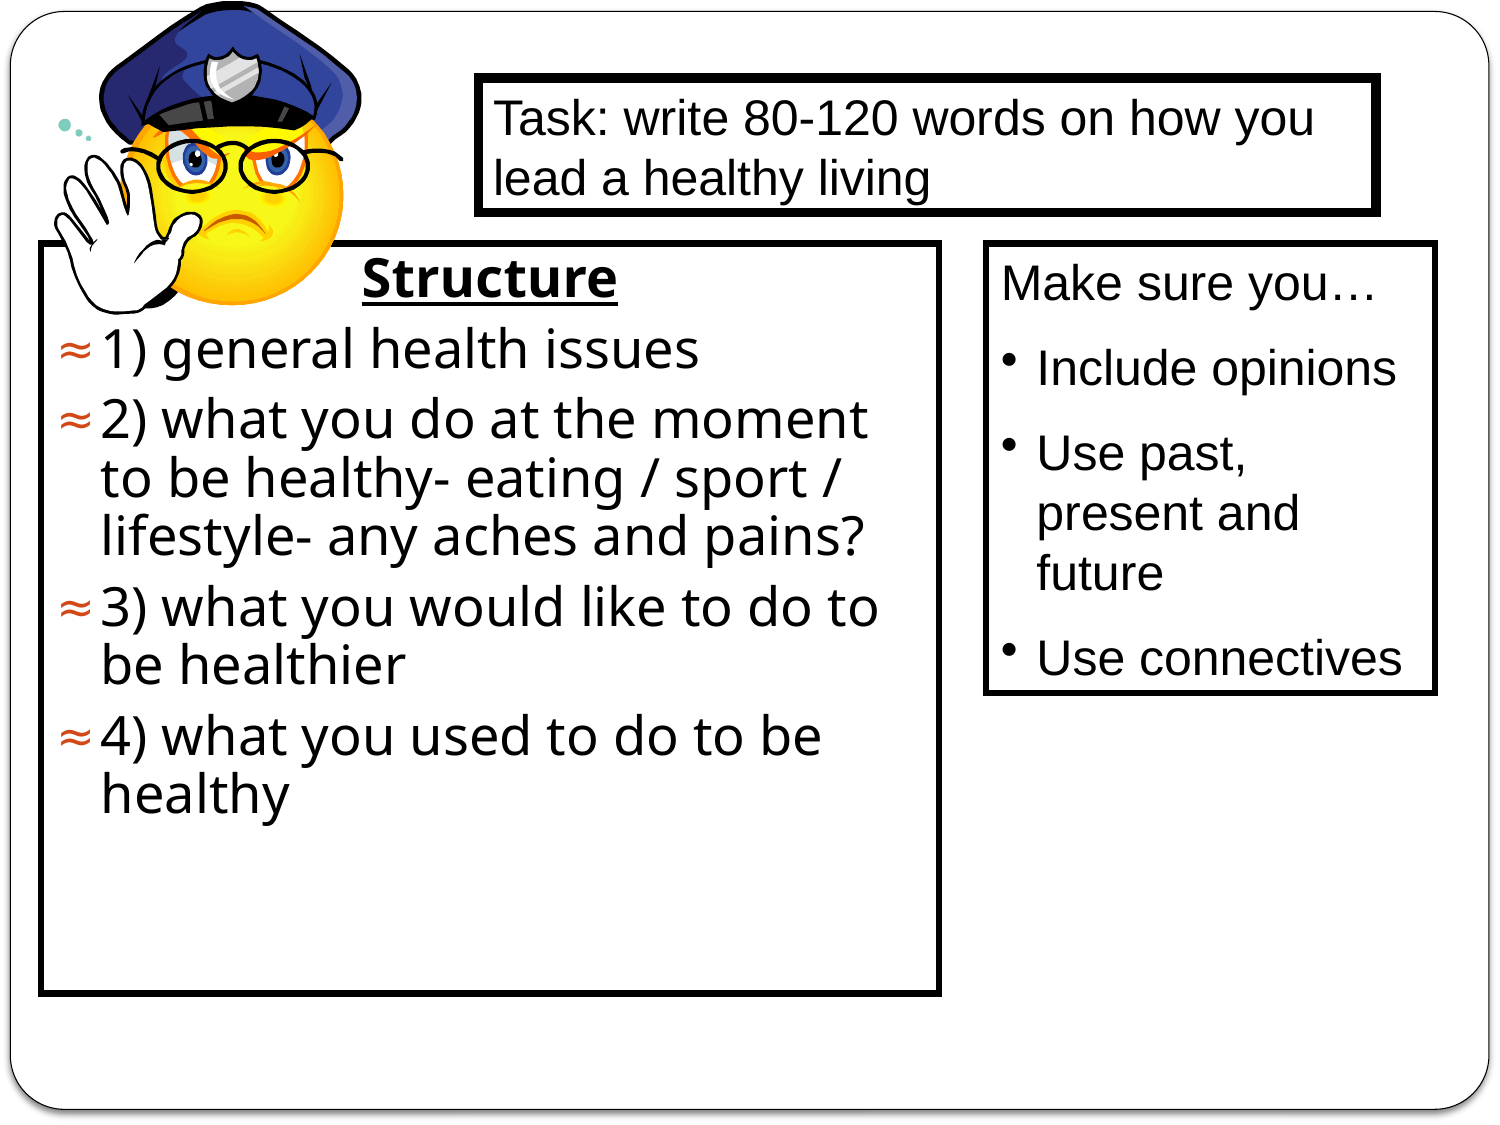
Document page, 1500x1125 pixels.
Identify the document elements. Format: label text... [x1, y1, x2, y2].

picture [52, 0, 363, 316]
text_box Make sure you… Include opinions Use past, present and future Use connectives [986, 243, 1436, 694]
list Structure 1) general health issues 2) what you do at the moment to be healthy- eating / sport / lifestyle- any aches and pains? 3) what you would like to do to be healthier 4) what you used to do to be healthy [40, 243, 940, 994]
text_box Task: write 80-120 words on how you lead a healthy living [478, 78, 1376, 213]
